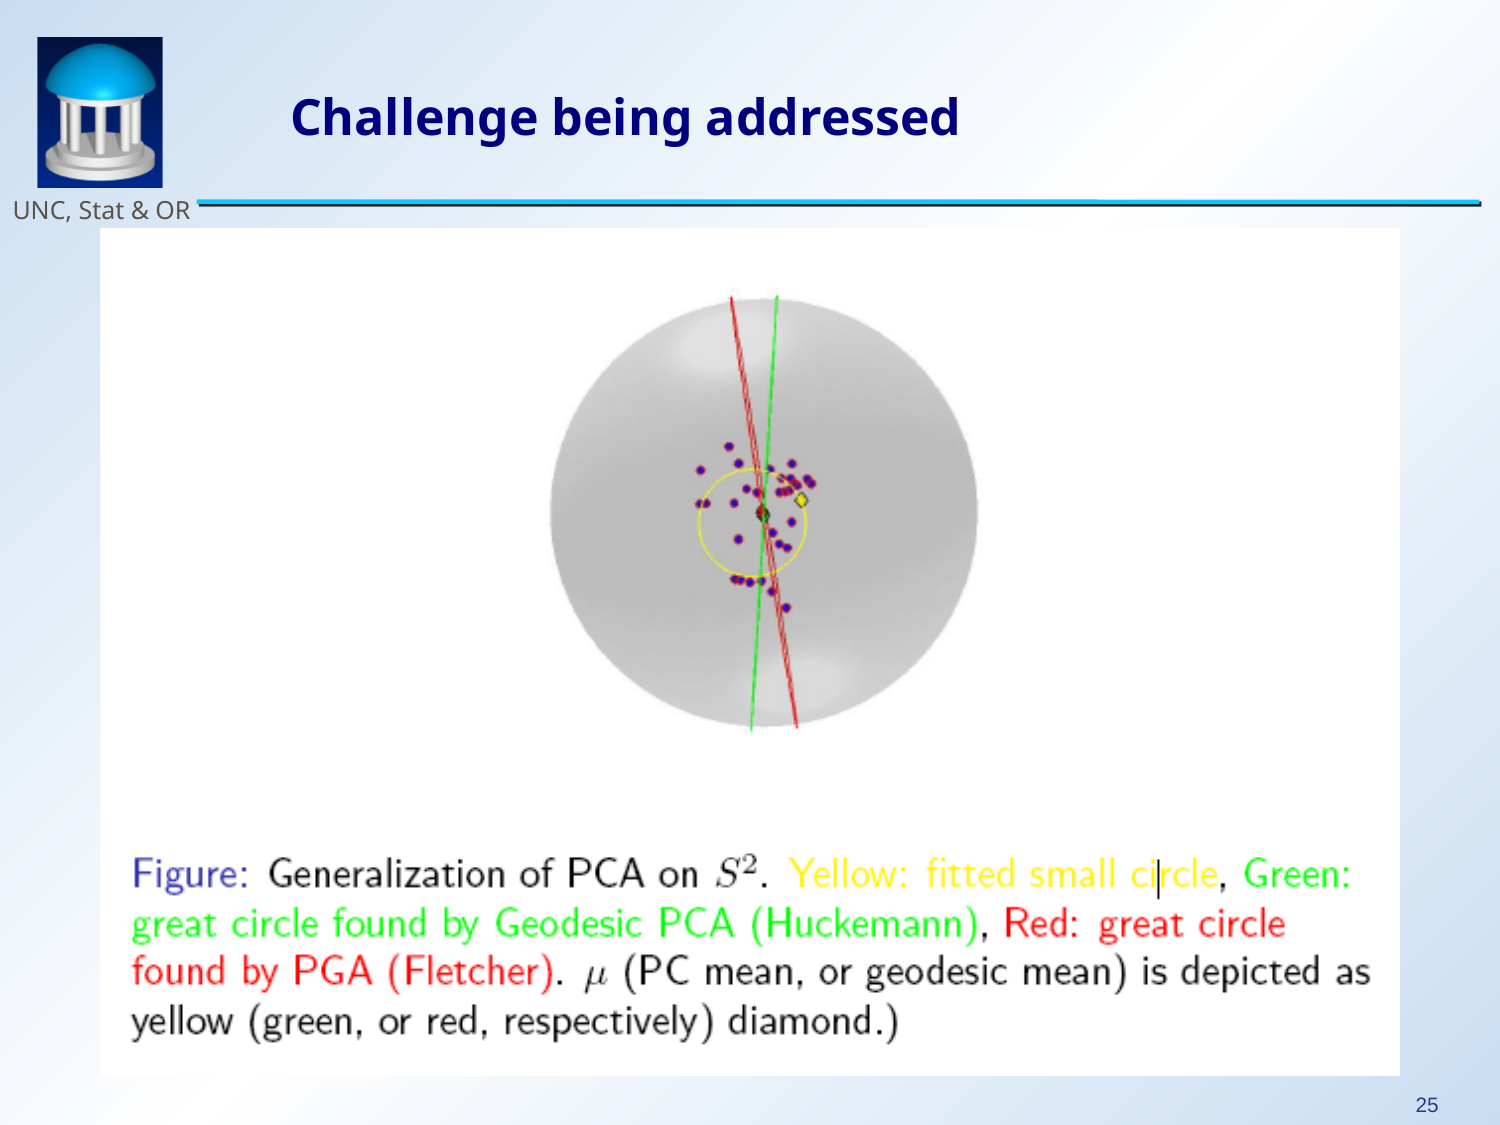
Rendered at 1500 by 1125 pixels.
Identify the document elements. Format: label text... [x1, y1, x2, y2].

title Challenge being addressed [274, 74, 1448, 156]
picture [100, 228, 1401, 1077]
